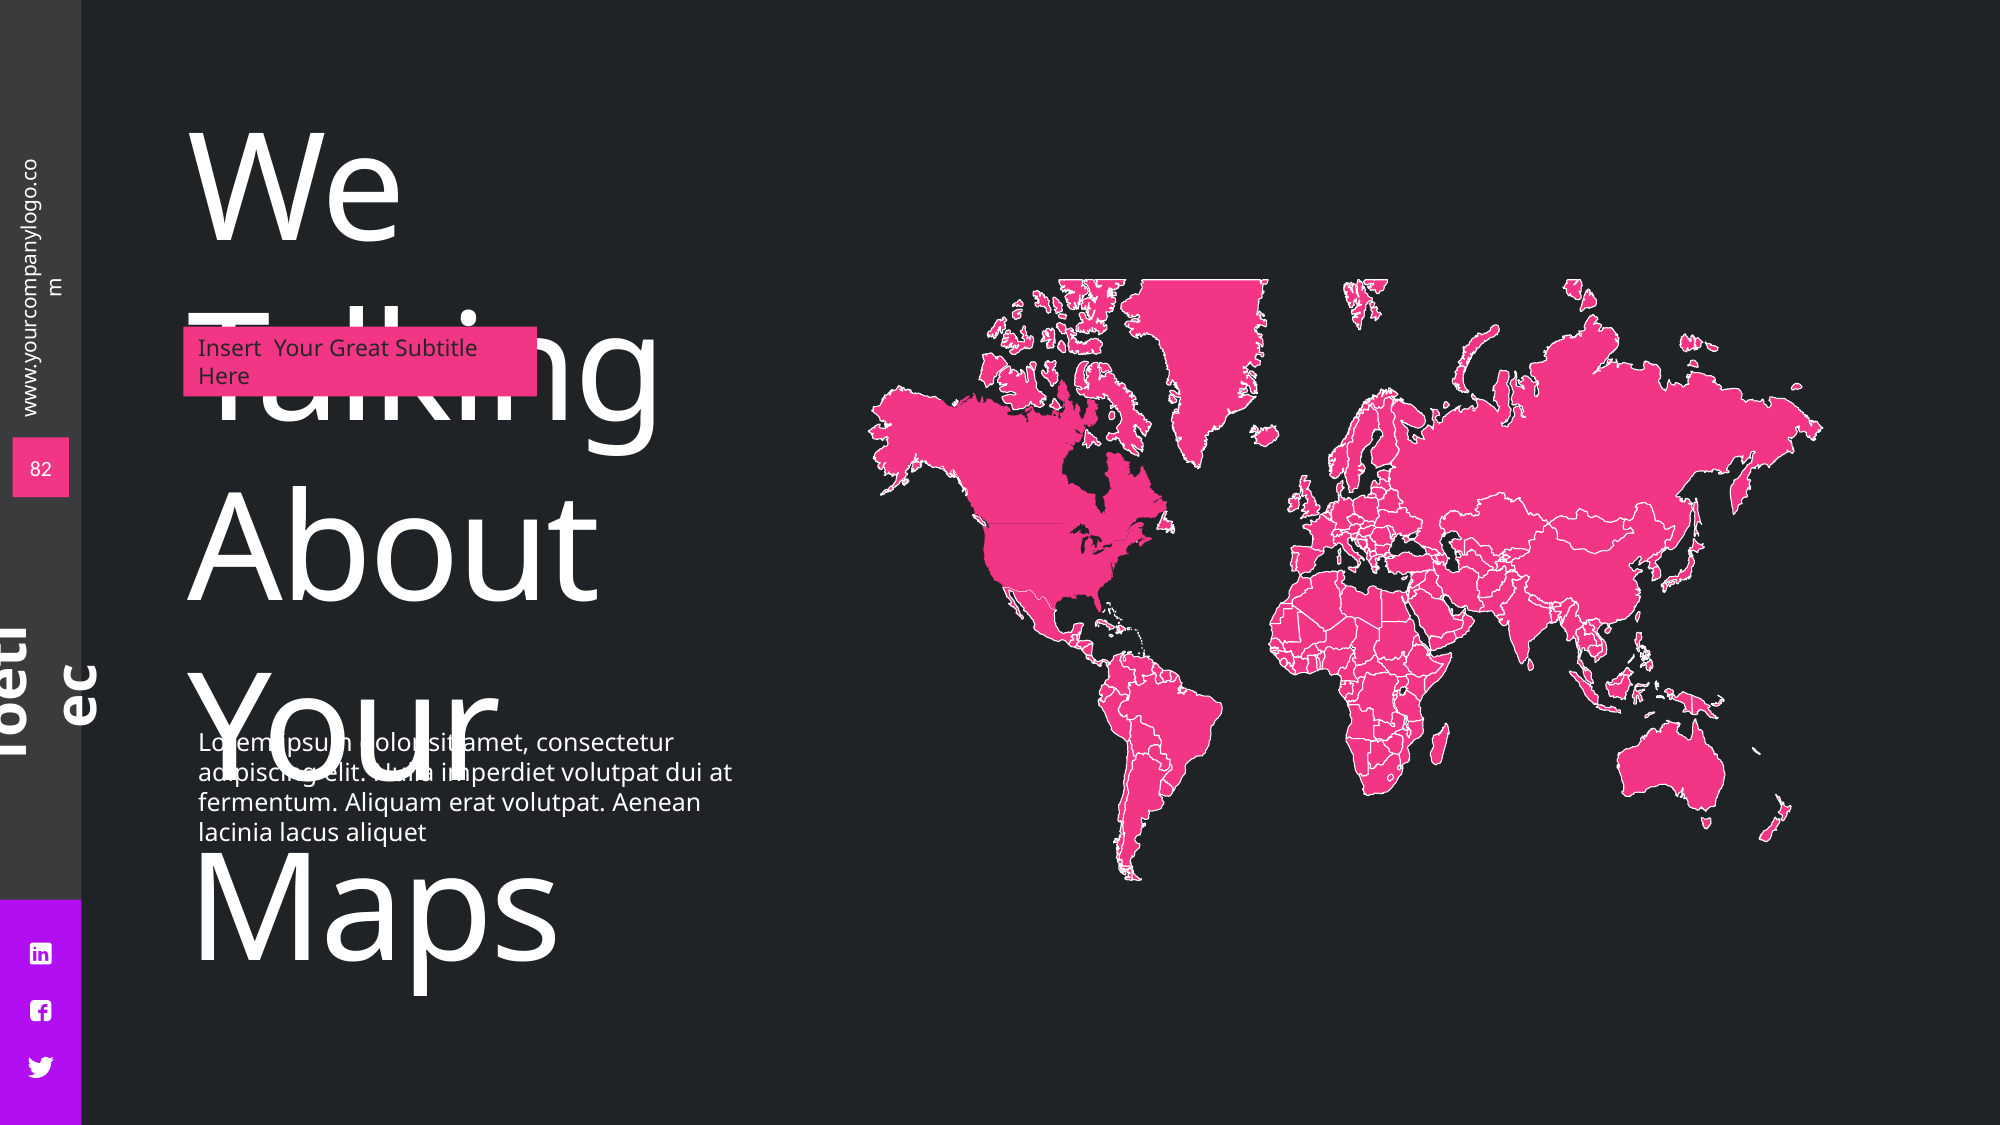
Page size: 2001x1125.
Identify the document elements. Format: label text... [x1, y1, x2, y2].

text_box Insert Your Great Subtitle Here [183, 326, 537, 397]
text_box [868, 279, 1823, 881]
text_box We Talking About Your Maps [172, 379, 844, 701]
slide_number 82 [12, 437, 69, 498]
text_box Lorem ipsum dolor sit amet, consectetur adipiscing elit. Nulla imperdiet volutpat dui at fermentum. Aliquam erat volutpat. Aenean lacinia lacus aliquet [183, 719, 775, 854]
